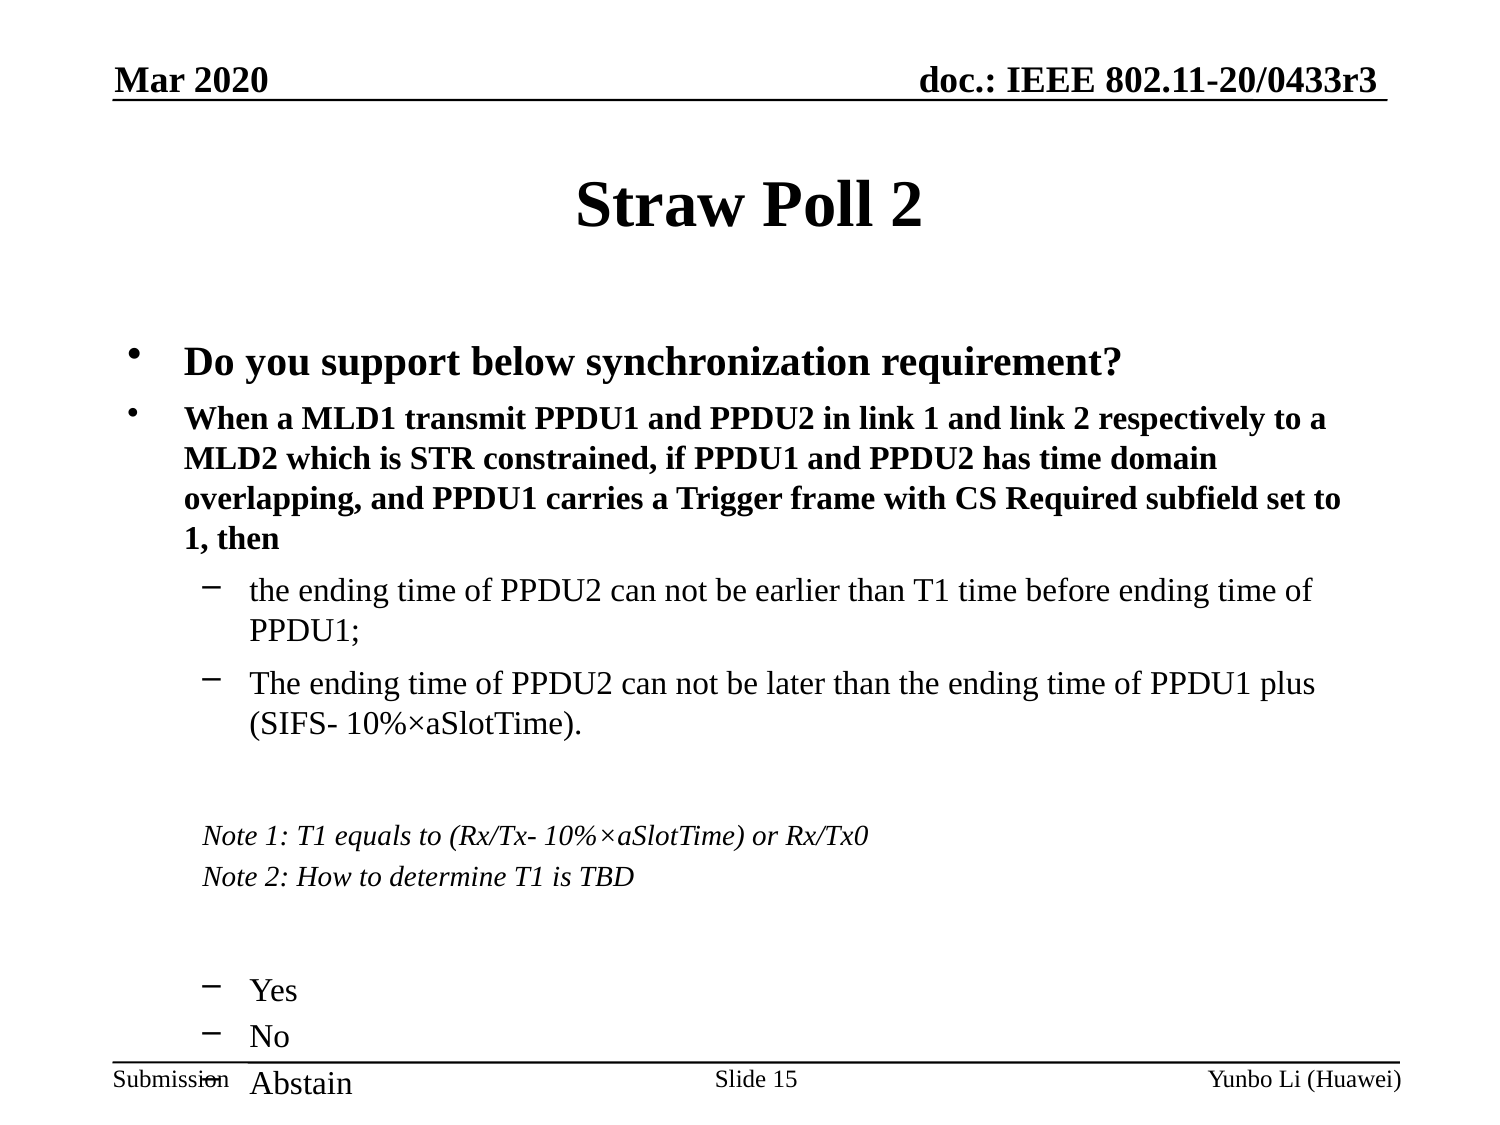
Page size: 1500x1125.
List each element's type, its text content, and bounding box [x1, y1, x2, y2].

slide_number Slide 15 [712, 1061, 800, 1093]
title Straw Poll 2 [112, 112, 1388, 288]
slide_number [114, 54, 271, 101]
footer Yunbo Li (Huawei) [1204, 1061, 1402, 1093]
list Do you support below synchronization requirement? When a MLD1 transmit PPDU1 and PPDU2 in link 1 and link 2 respectively to a MLD2 which is STR constrained, if PPDU1 and PPDU2 has time domain overlapping, and PPDU1 carries a Trigger frame with CS Required subfield set to 1, then the ending time of PPDU2 can not be earlier than T1 time before ending time of PPDU1; The ending time of PPDU2 can not be later than the ending time of PPDU1 plus (SIFS- 10%×aSlotTime). Note 1: T1 equals to (Rx/Tx- 10%×aSlotTime) or Rx/Tx0 Note 2: How to determine T1 is TBD Yes No Abstain [112, 326, 1388, 1002]
